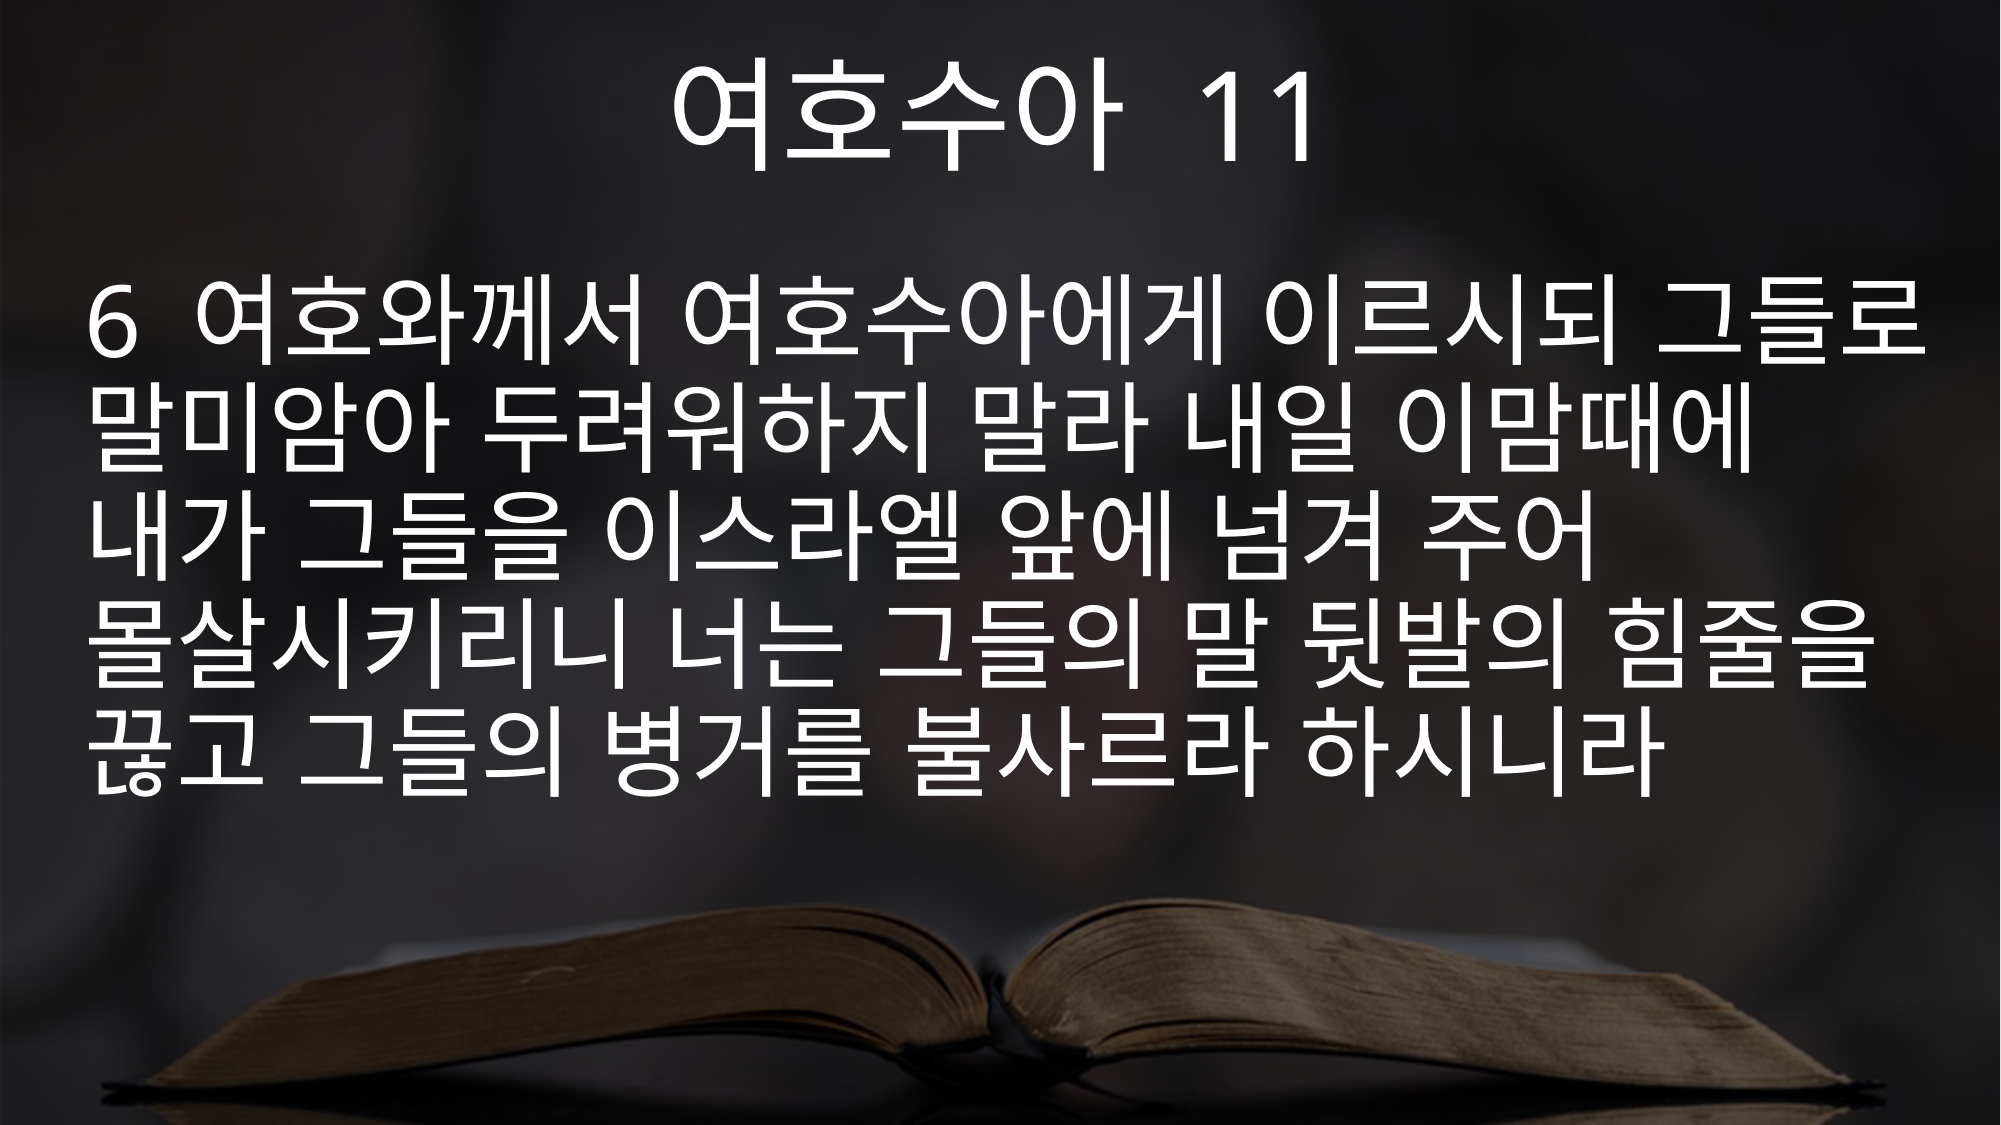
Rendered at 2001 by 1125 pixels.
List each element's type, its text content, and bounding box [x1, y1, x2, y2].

list 6 여호와께서 여호수아에게 이르시되 그들로 말미암아 두려워하지 말라 내일 이맘때에 내가 그들을 이스라엘 앞에 넘겨 주어 몰살시키리니 너는 그들의 말 뒷발의 힘줄을 끊고 그들의 병거를 불사르라 하시니라 [69, 263, 1953, 423]
footer 여호수아 11 [0, 32, 2000, 192]
picture [0, 0, 2001, 1125]
